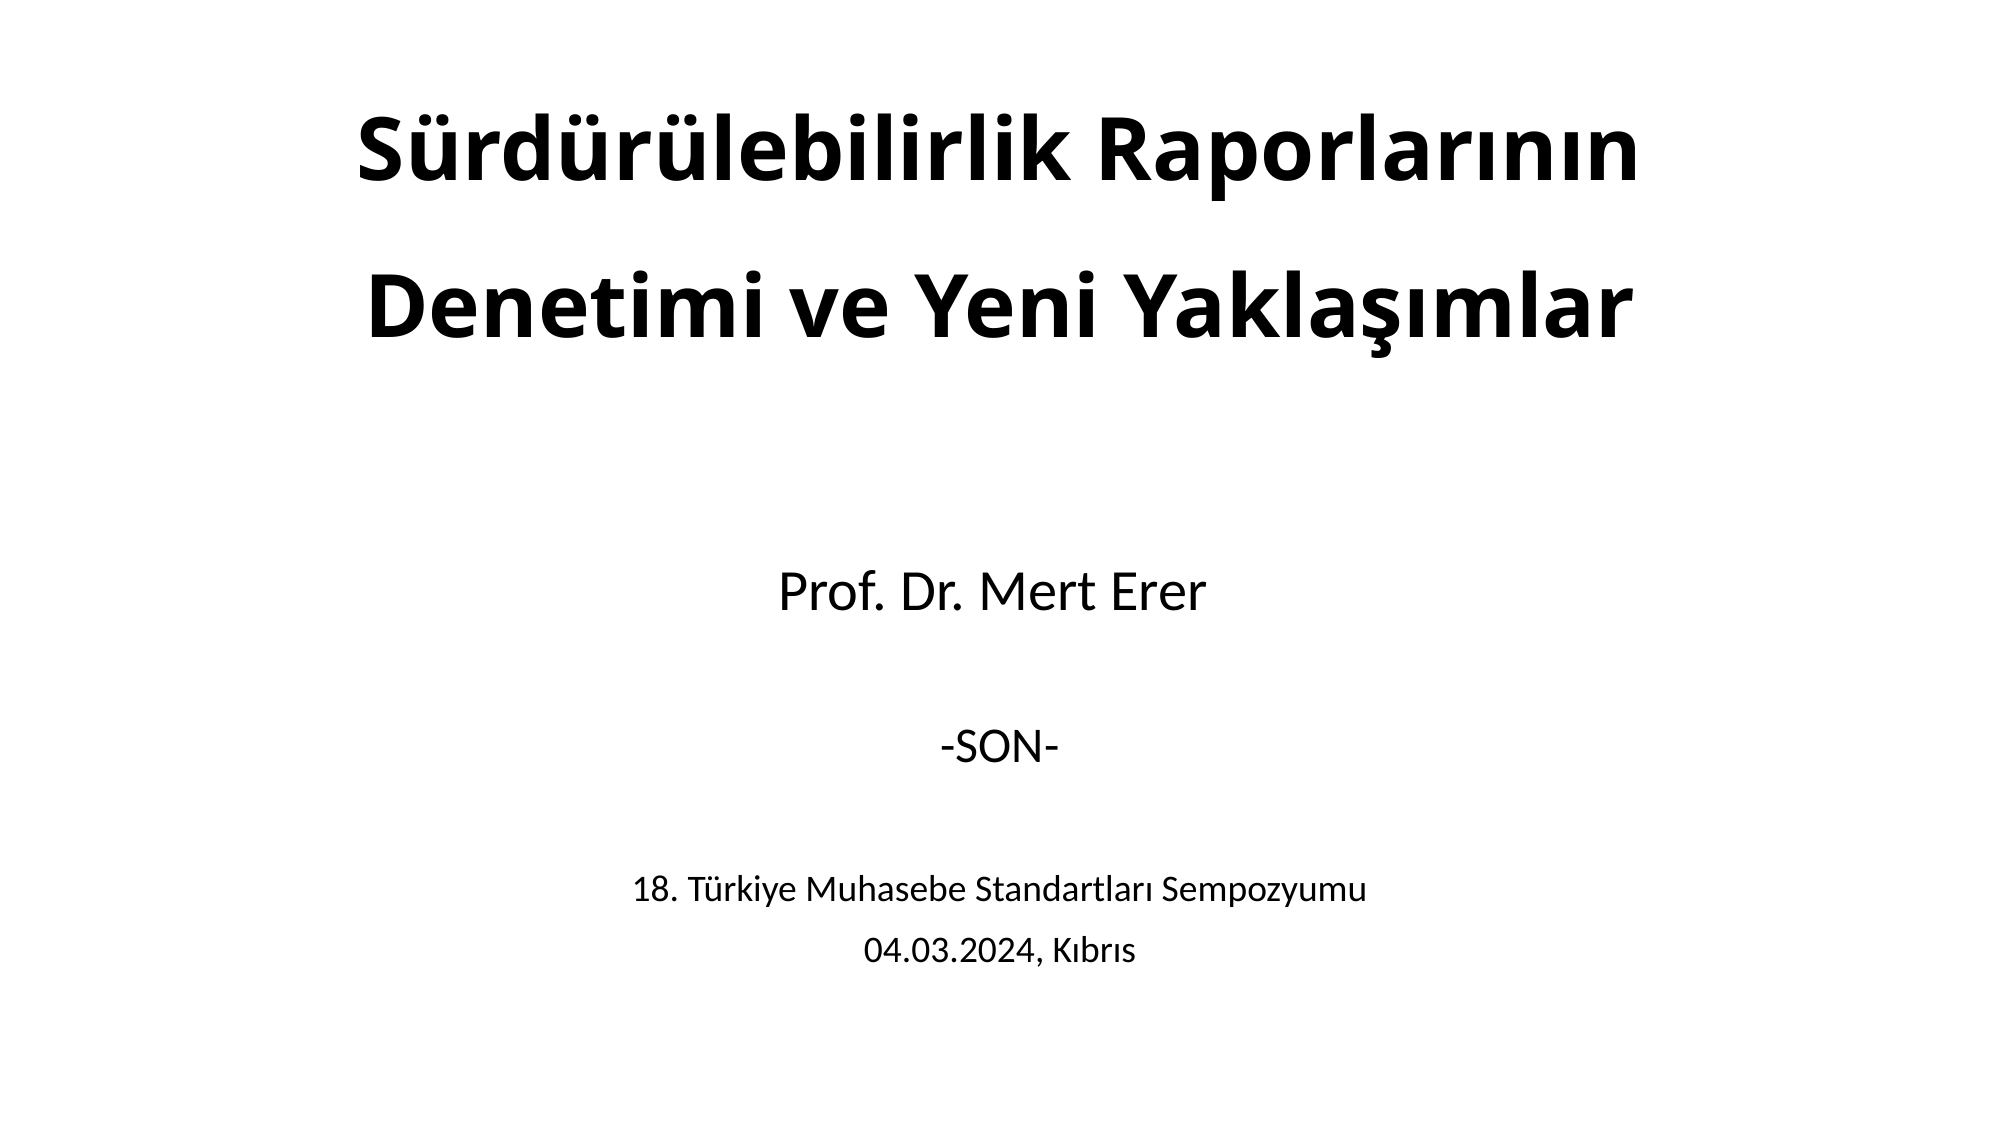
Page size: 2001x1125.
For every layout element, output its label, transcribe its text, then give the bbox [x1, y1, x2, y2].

title Sürdürülebilirlik Raporlarının Denetimi ve Yeni Yaklaşımlar [249, 71, 1750, 363]
subtitle Prof. Dr. Mert Erer -SON- 18. Türkiye Muhasebe Standartları Sempozyumu 04.03.2024, Kıbrıs [249, 552, 1750, 1026]
